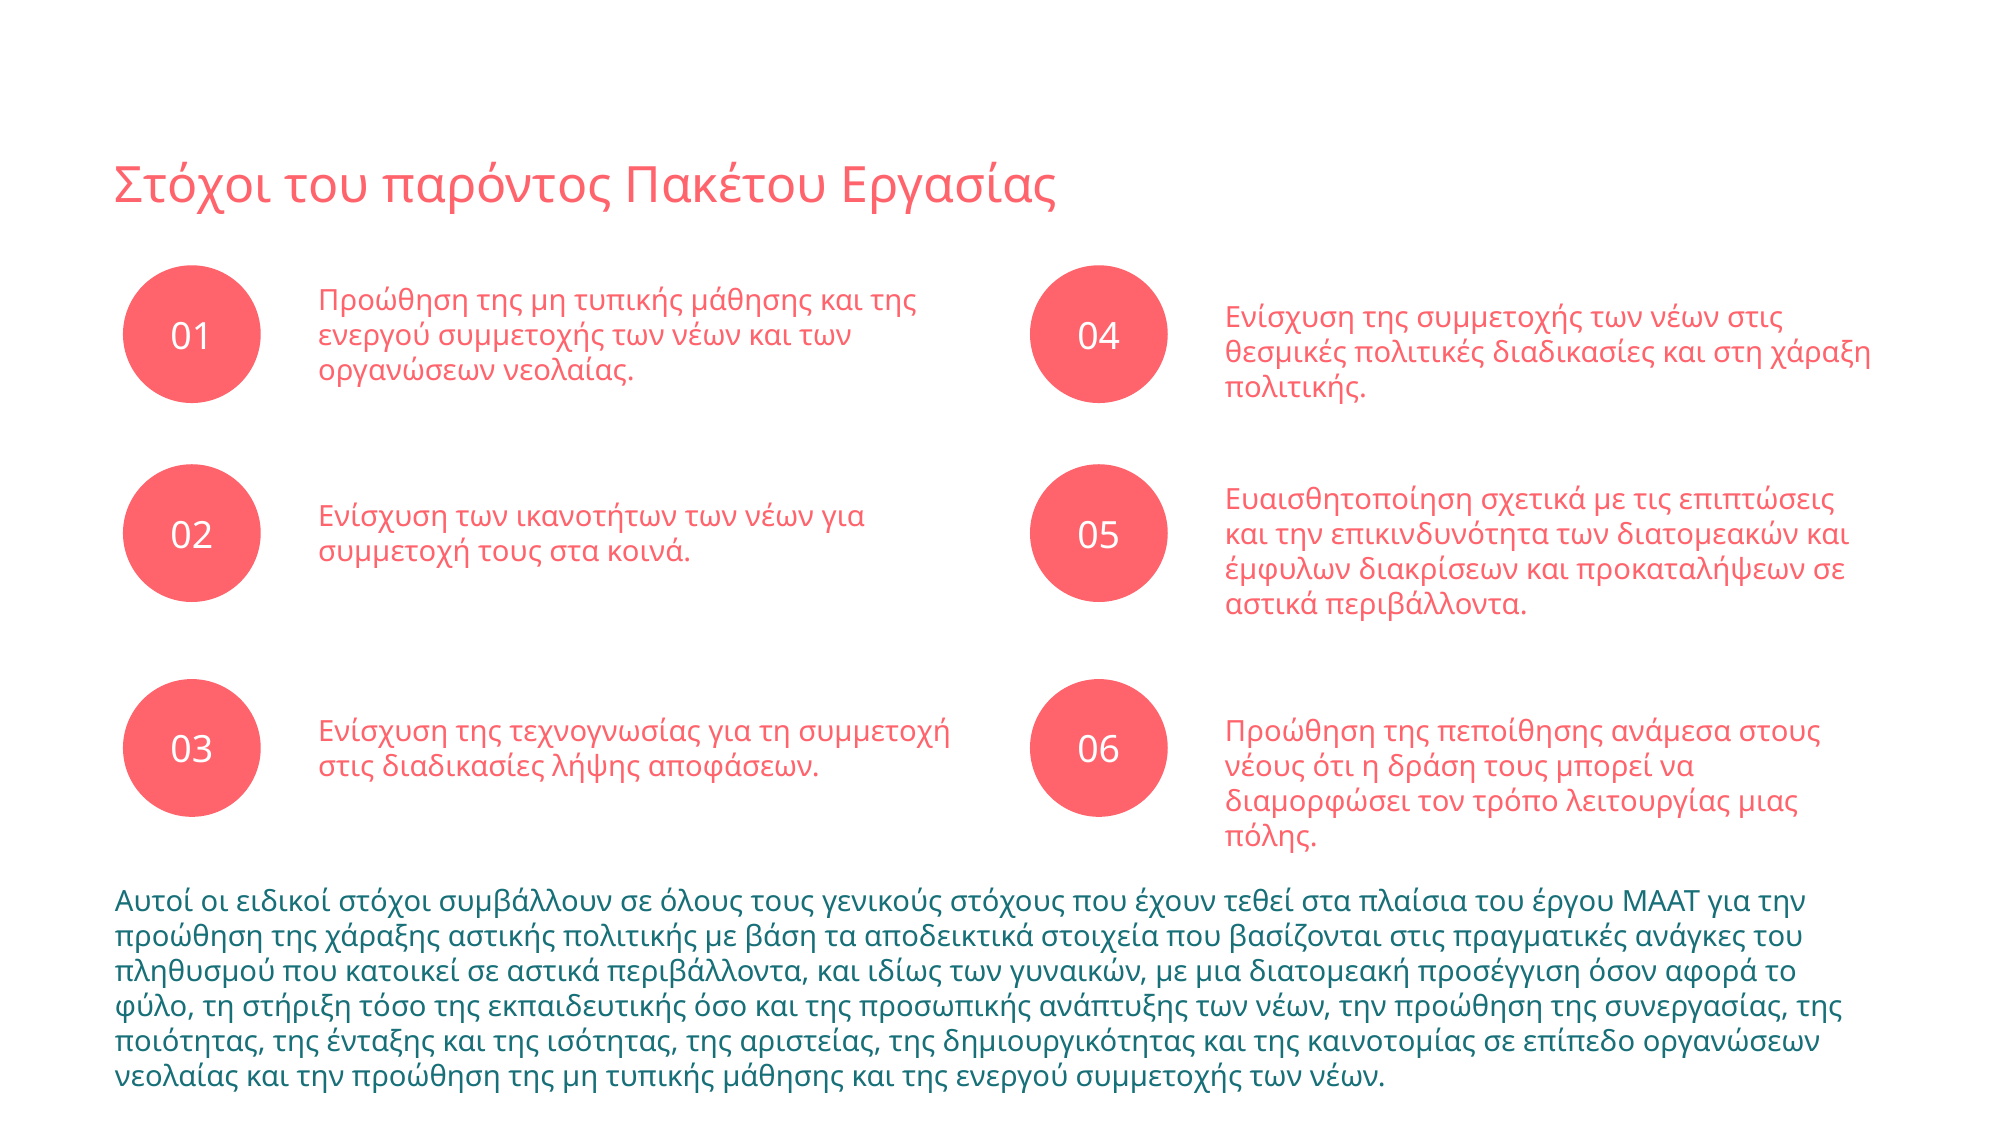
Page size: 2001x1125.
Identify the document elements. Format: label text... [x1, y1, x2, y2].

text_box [1029, 265, 1878, 404]
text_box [122, 678, 971, 818]
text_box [122, 265, 971, 404]
text_box Στόχοι του παρόντος Πακέτου Εργασίας [99, 145, 1914, 221]
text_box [1029, 678, 1878, 819]
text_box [122, 463, 971, 603]
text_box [1029, 463, 1878, 622]
text_box Αυτοί οι ειδικοί στόχοι συμβάλλουν σε όλους τους γενικούς στόχους που έχουν τεθεί στα πλαίσια του έργου ΜΑΑΤ για την προώθηση της χάραξης αστικής πολιτικής με βάση τα αποδεικτικά στοιχεία που βασίζονται στις πραγματικές ανάγκες του πληθυσμού που κατοικεί σε αστικά περιβάλλοντα, και ιδίως των γυναικών, με μια διατομεακή προσέγγιση όσον αφορά το φύλο, τη στήριξη τόσο της εκπαιδευτικής όσο και της προσωπικής ανάπτυξης των νέων, την προώθηση της συνεργασίας, της ποιότητας, της ένταξης και της ισότητας, της αριστείας, της δημιουργικότητας και της καινοτομίας σε επίπεδο οργανώσεων νεολαίας και την προώθηση της μη τυπικής μάθησης και της ενεργού συμμετοχής των νέων. [99, 875, 1877, 1100]
